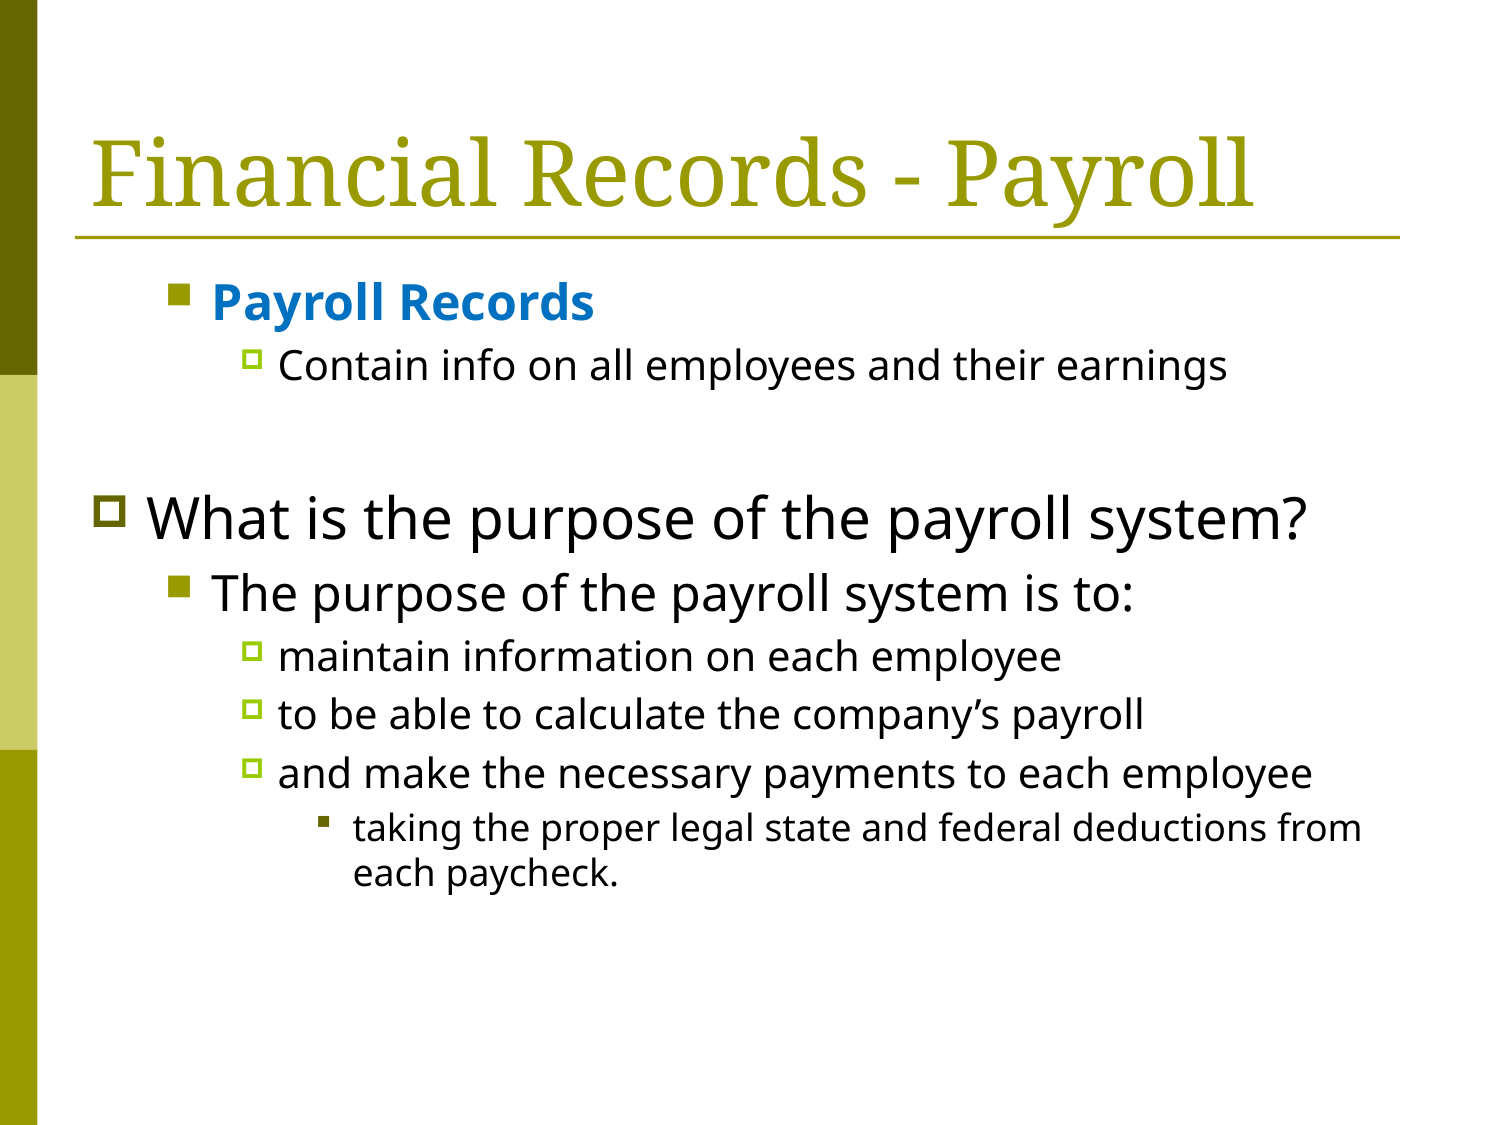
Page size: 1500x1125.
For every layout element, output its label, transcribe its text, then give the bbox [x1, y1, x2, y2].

list Payroll Records Contain info on all employees and their earnings What is the purpose of the payroll system? The purpose of the payroll system is to: maintain information on each employee to be able to calculate the company’s payroll and make the necessary payments to each employee taking the proper legal state and federal deductions from each paycheck. [74, 262, 1426, 1076]
title Financial Records - Payroll [74, 45, 1426, 233]
